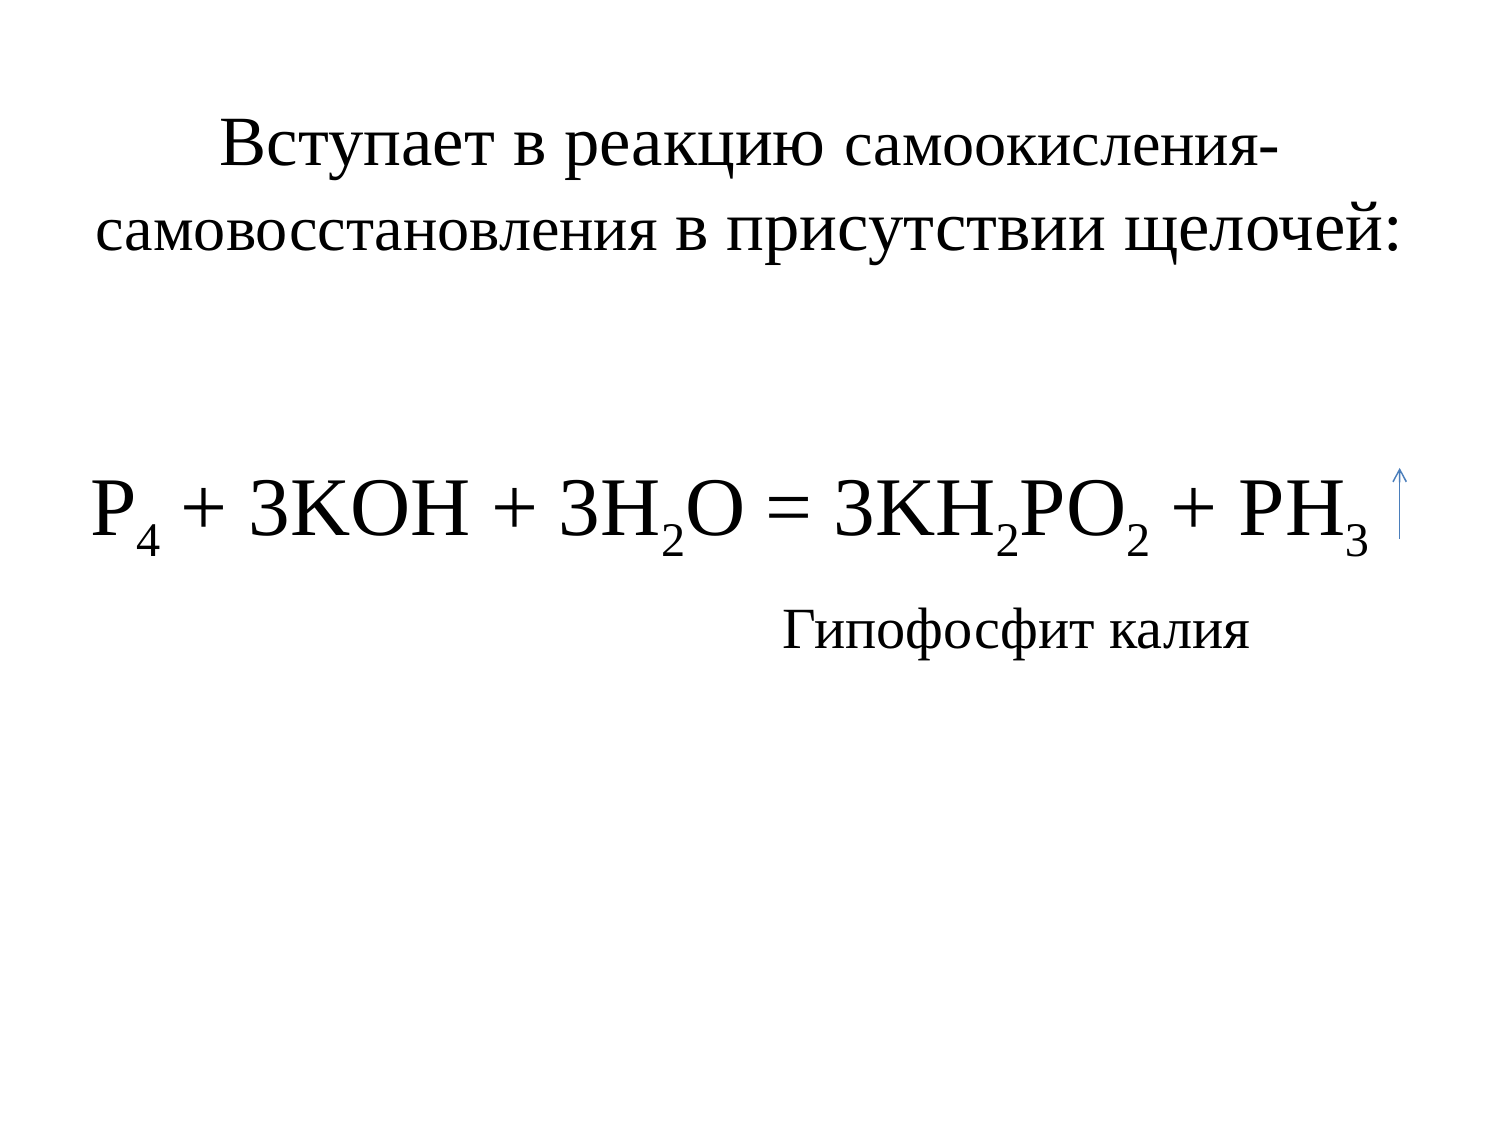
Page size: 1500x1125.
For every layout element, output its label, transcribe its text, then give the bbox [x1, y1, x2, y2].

list P4 + 3KOH + 3H2O = 3KH2PO2 + PH3 Гипофосфит калия [75, 444, 1425, 1005]
title Вступает в реакцию самоокисления-самовосстановления в присутствии щелочей: [75, 45, 1425, 315]
